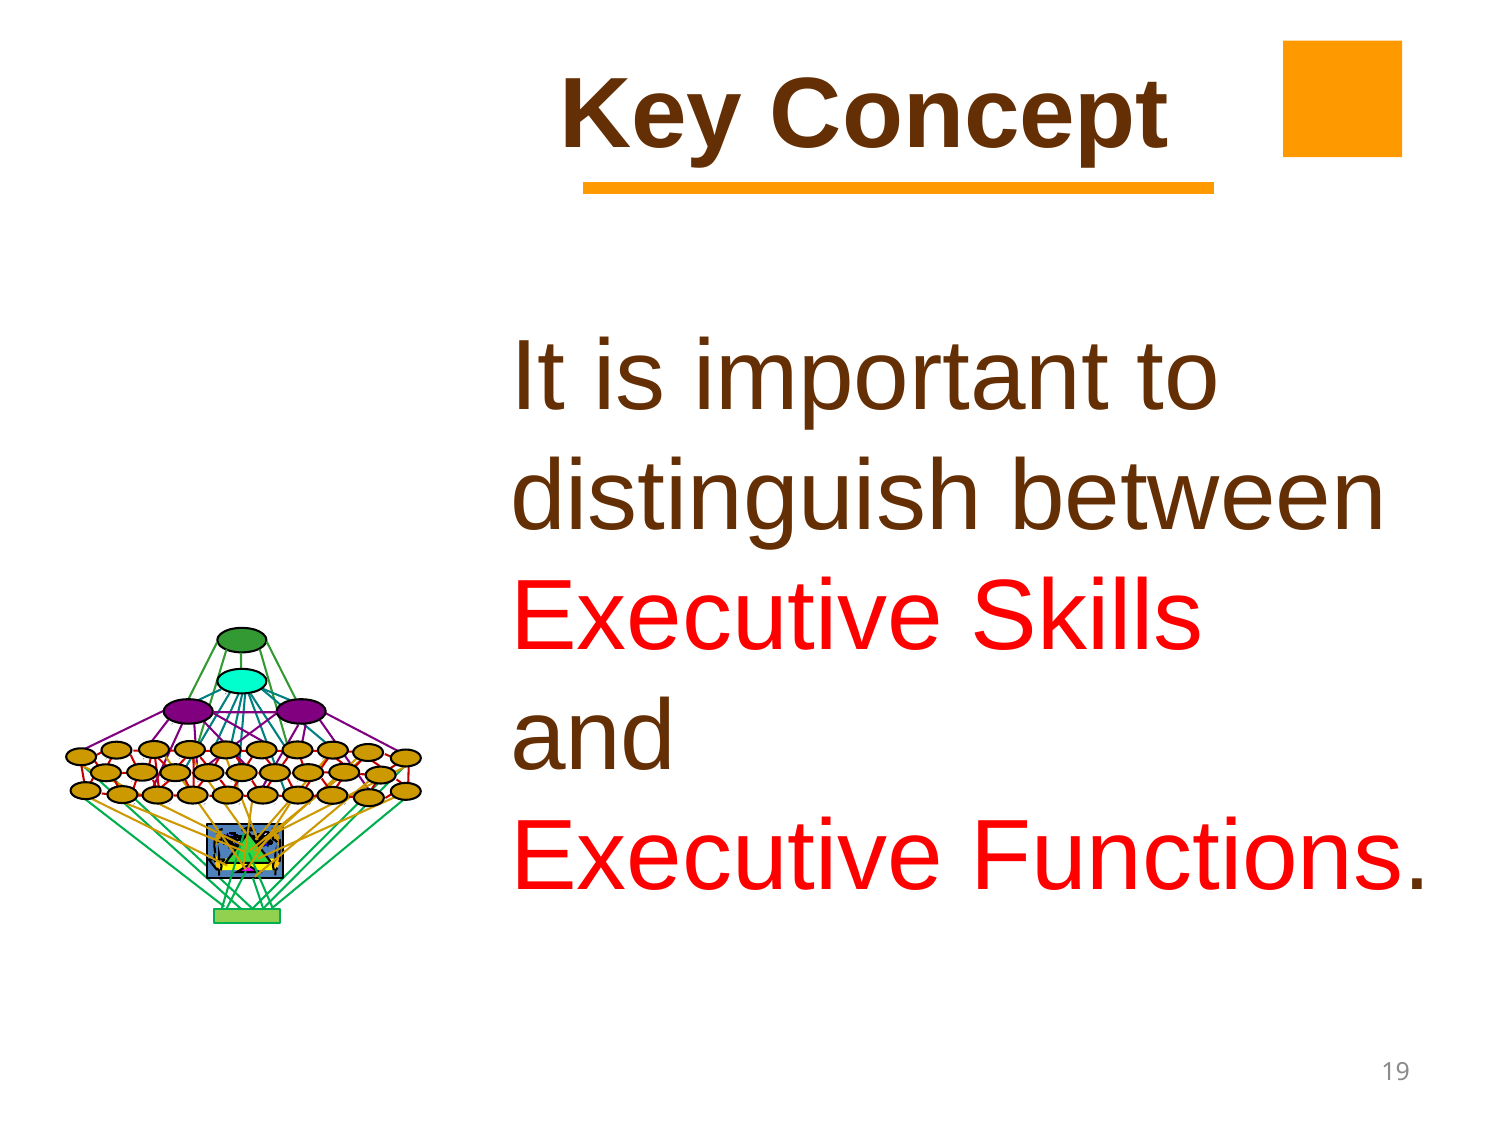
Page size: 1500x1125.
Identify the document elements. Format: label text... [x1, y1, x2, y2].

text_box Key Concept [544, 40, 1185, 176]
text_box It is important to distinguish between Executive Skills and Executive Functions. [495, 302, 1469, 917]
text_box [65, 627, 422, 924]
slide_number 19 [1074, 1042, 1425, 1103]
text_box [1281, 38, 1404, 159]
